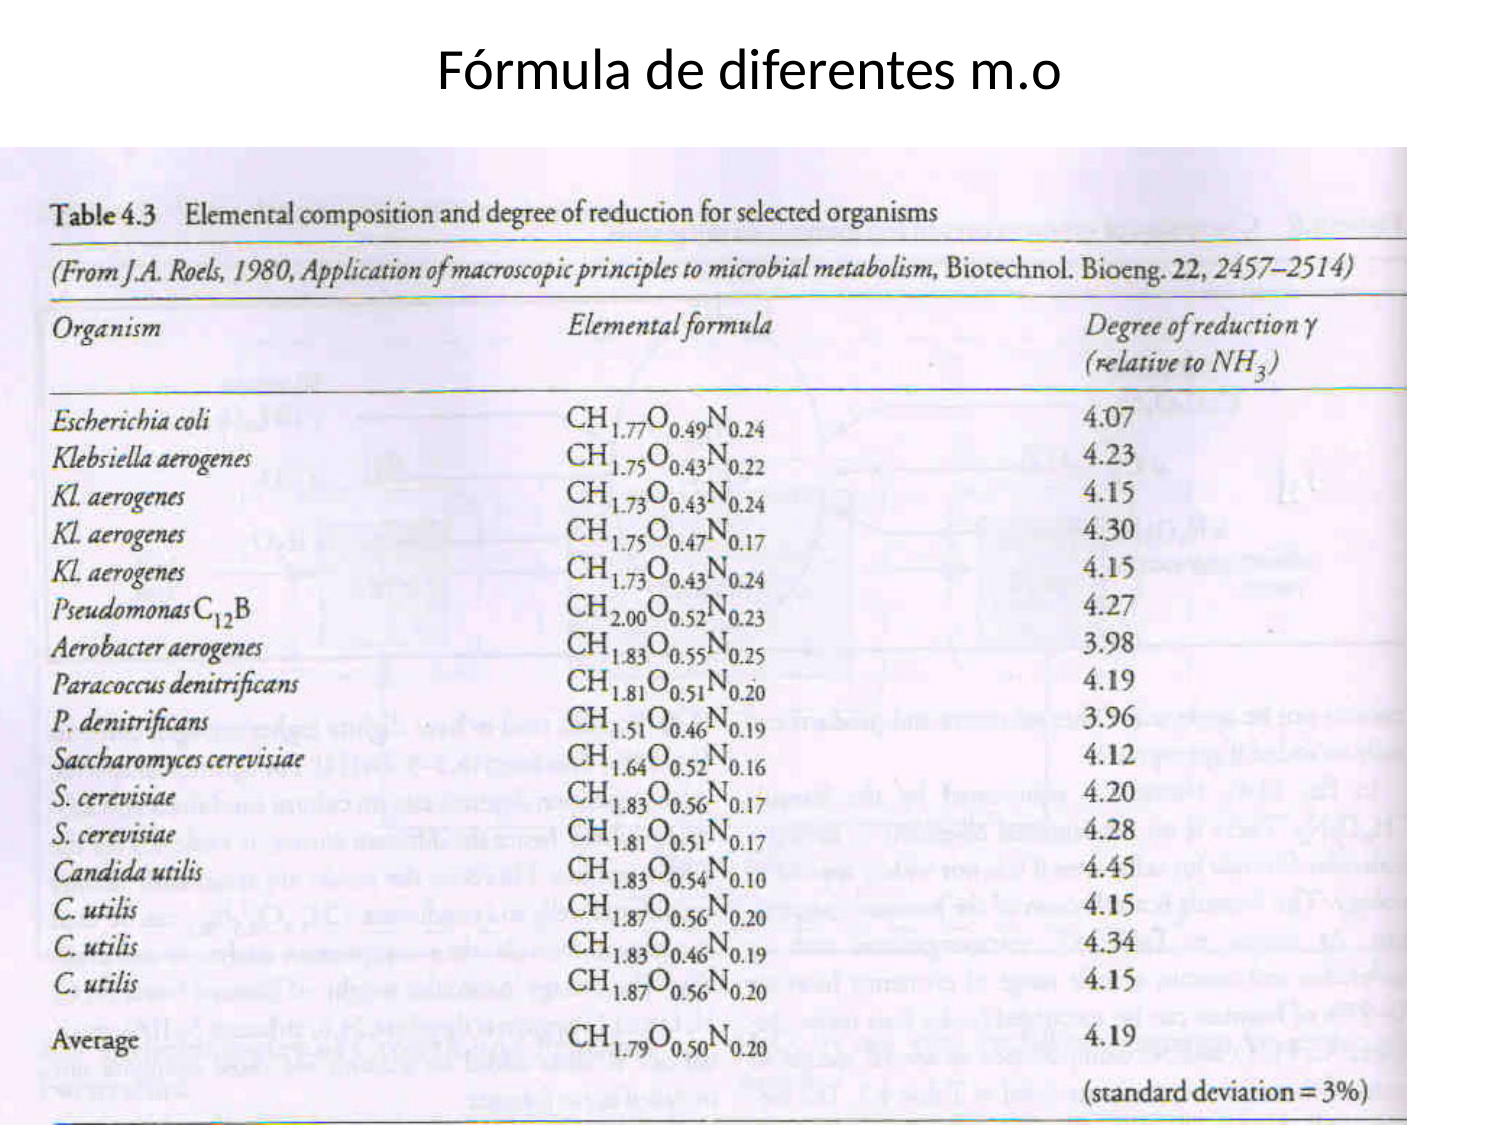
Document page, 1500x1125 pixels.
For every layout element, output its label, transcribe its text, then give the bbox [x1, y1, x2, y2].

picture [0, 146, 1407, 1125]
text_box Fórmula de diferentes m.o [0, 23, 1500, 109]
